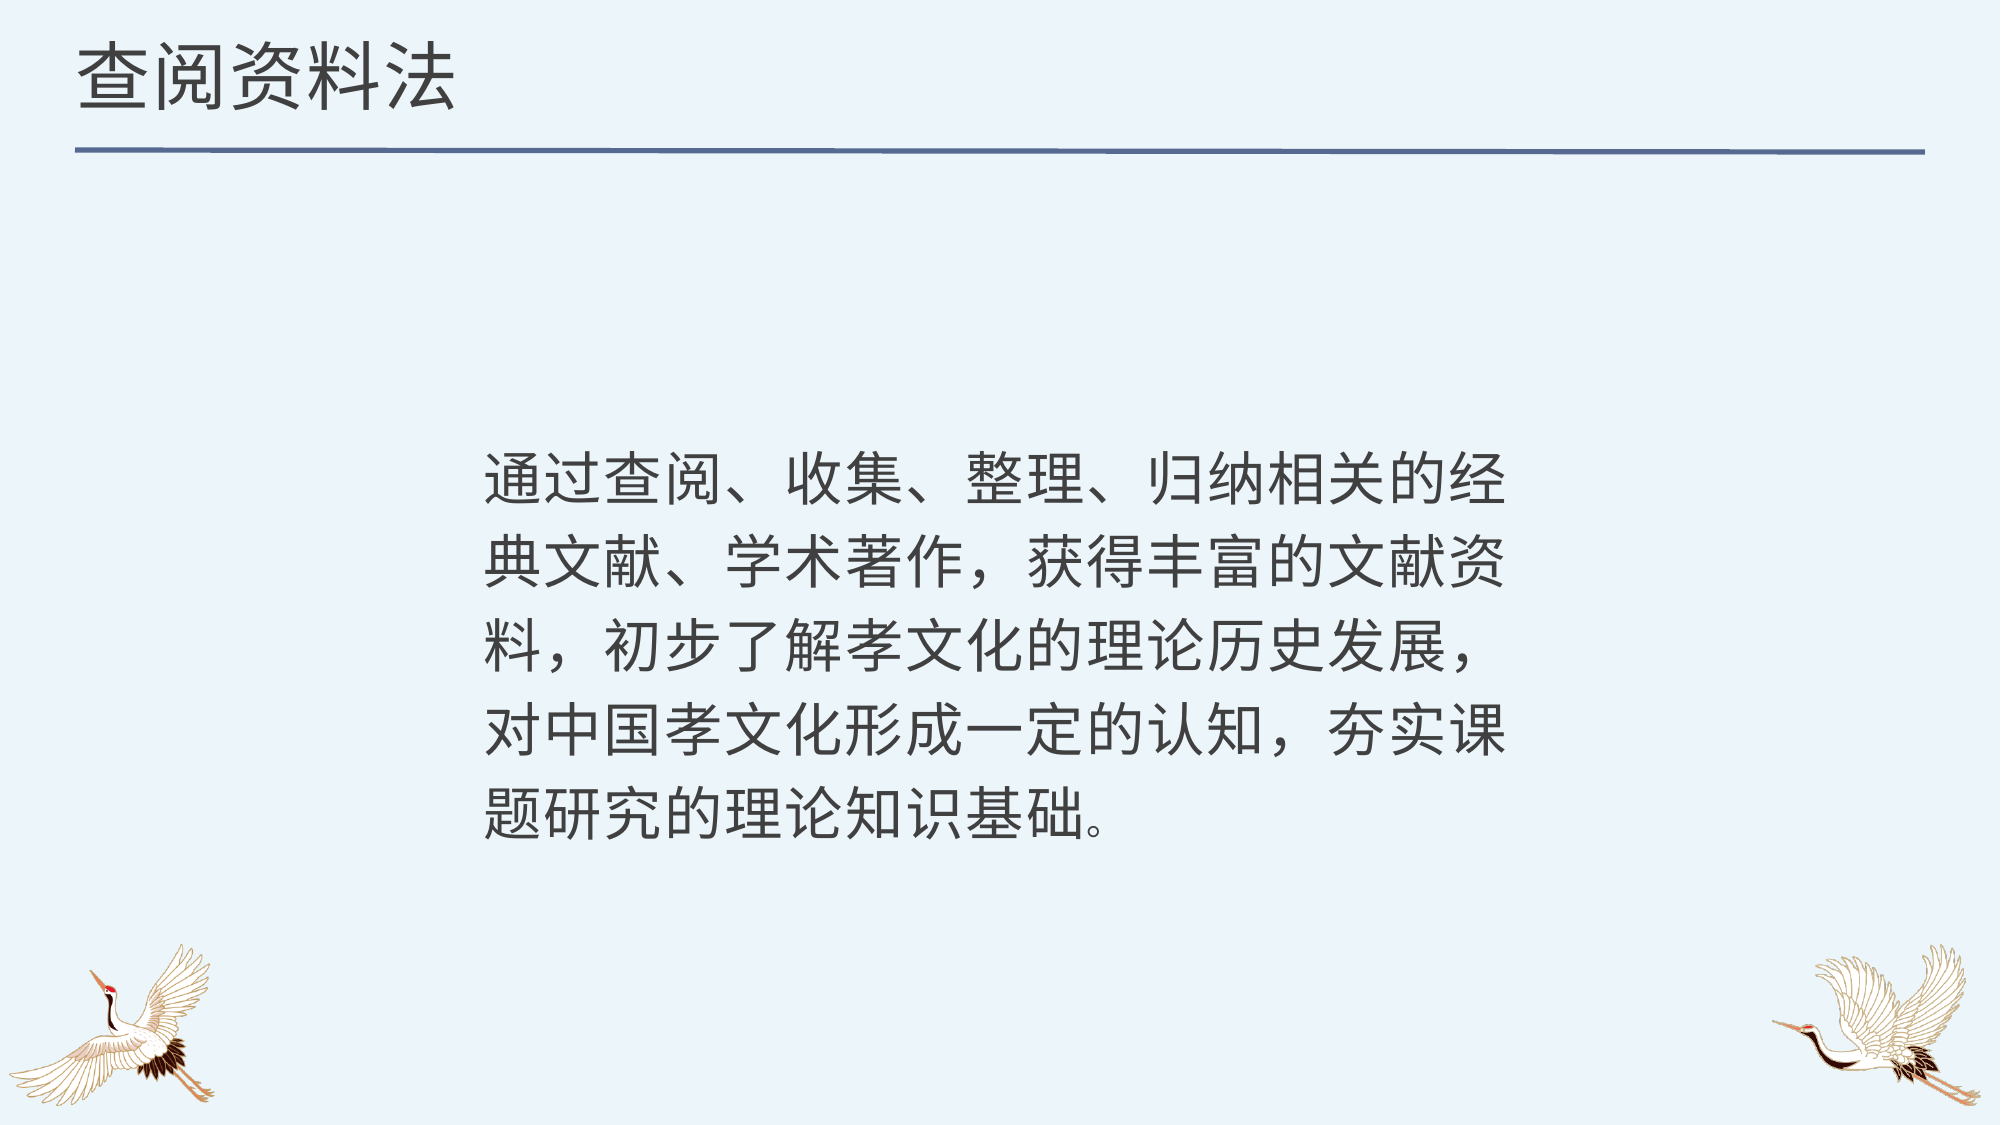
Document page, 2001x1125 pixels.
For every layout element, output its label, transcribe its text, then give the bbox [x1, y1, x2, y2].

picture [9, 944, 215, 1106]
picture [1772, 944, 1981, 1106]
text_box 通过查阅、收集、整理、归纳相关的经典文献、学术著作，获得丰富的文献资料，初步了解孝文化的理论历史发展，对中国孝文化形成一定的认知，夯实课题研究的理论知识基础。 [472, 371, 1527, 904]
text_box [74, 149, 1925, 153]
text_box 查阅资料法 [75, 24, 1925, 125]
